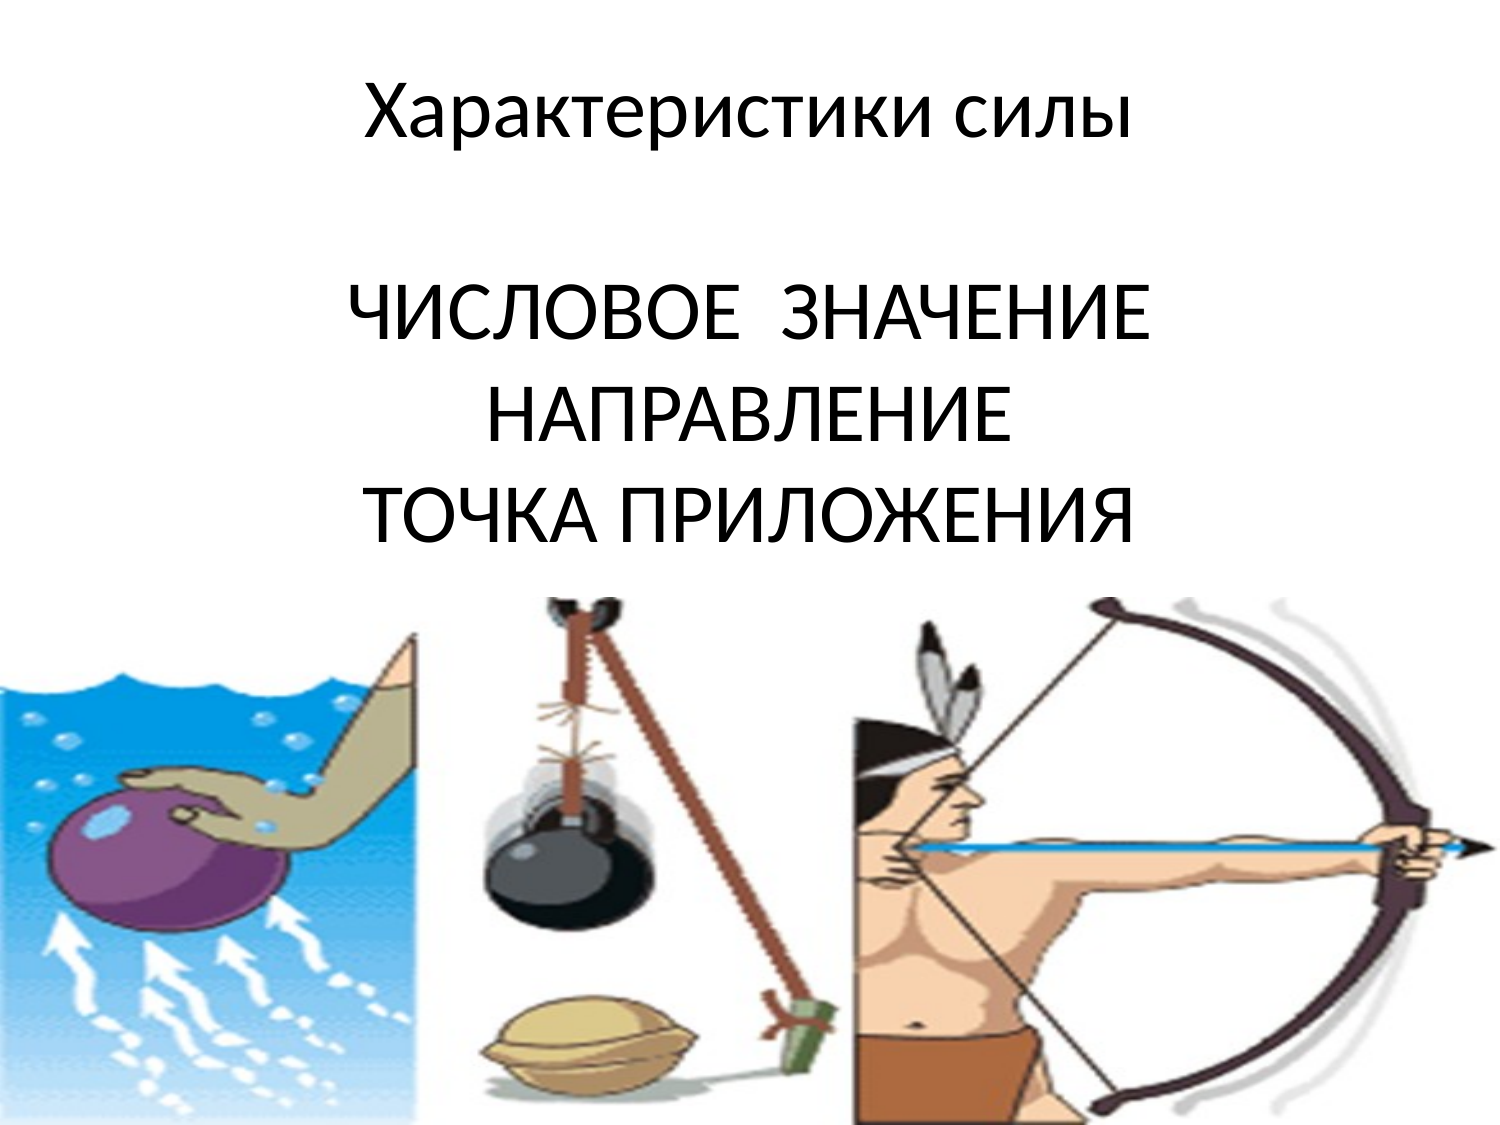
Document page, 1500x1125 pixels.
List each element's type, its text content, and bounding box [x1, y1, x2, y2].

title Характеристики силы ЧИСЛОВОЕ ЗНАЧЕНИЕ НАПРАВЛЕНИЕ ТОЧКА ПРИЛОЖЕНИЯ [74, 44, 1426, 596]
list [0, 597, 1500, 1125]
